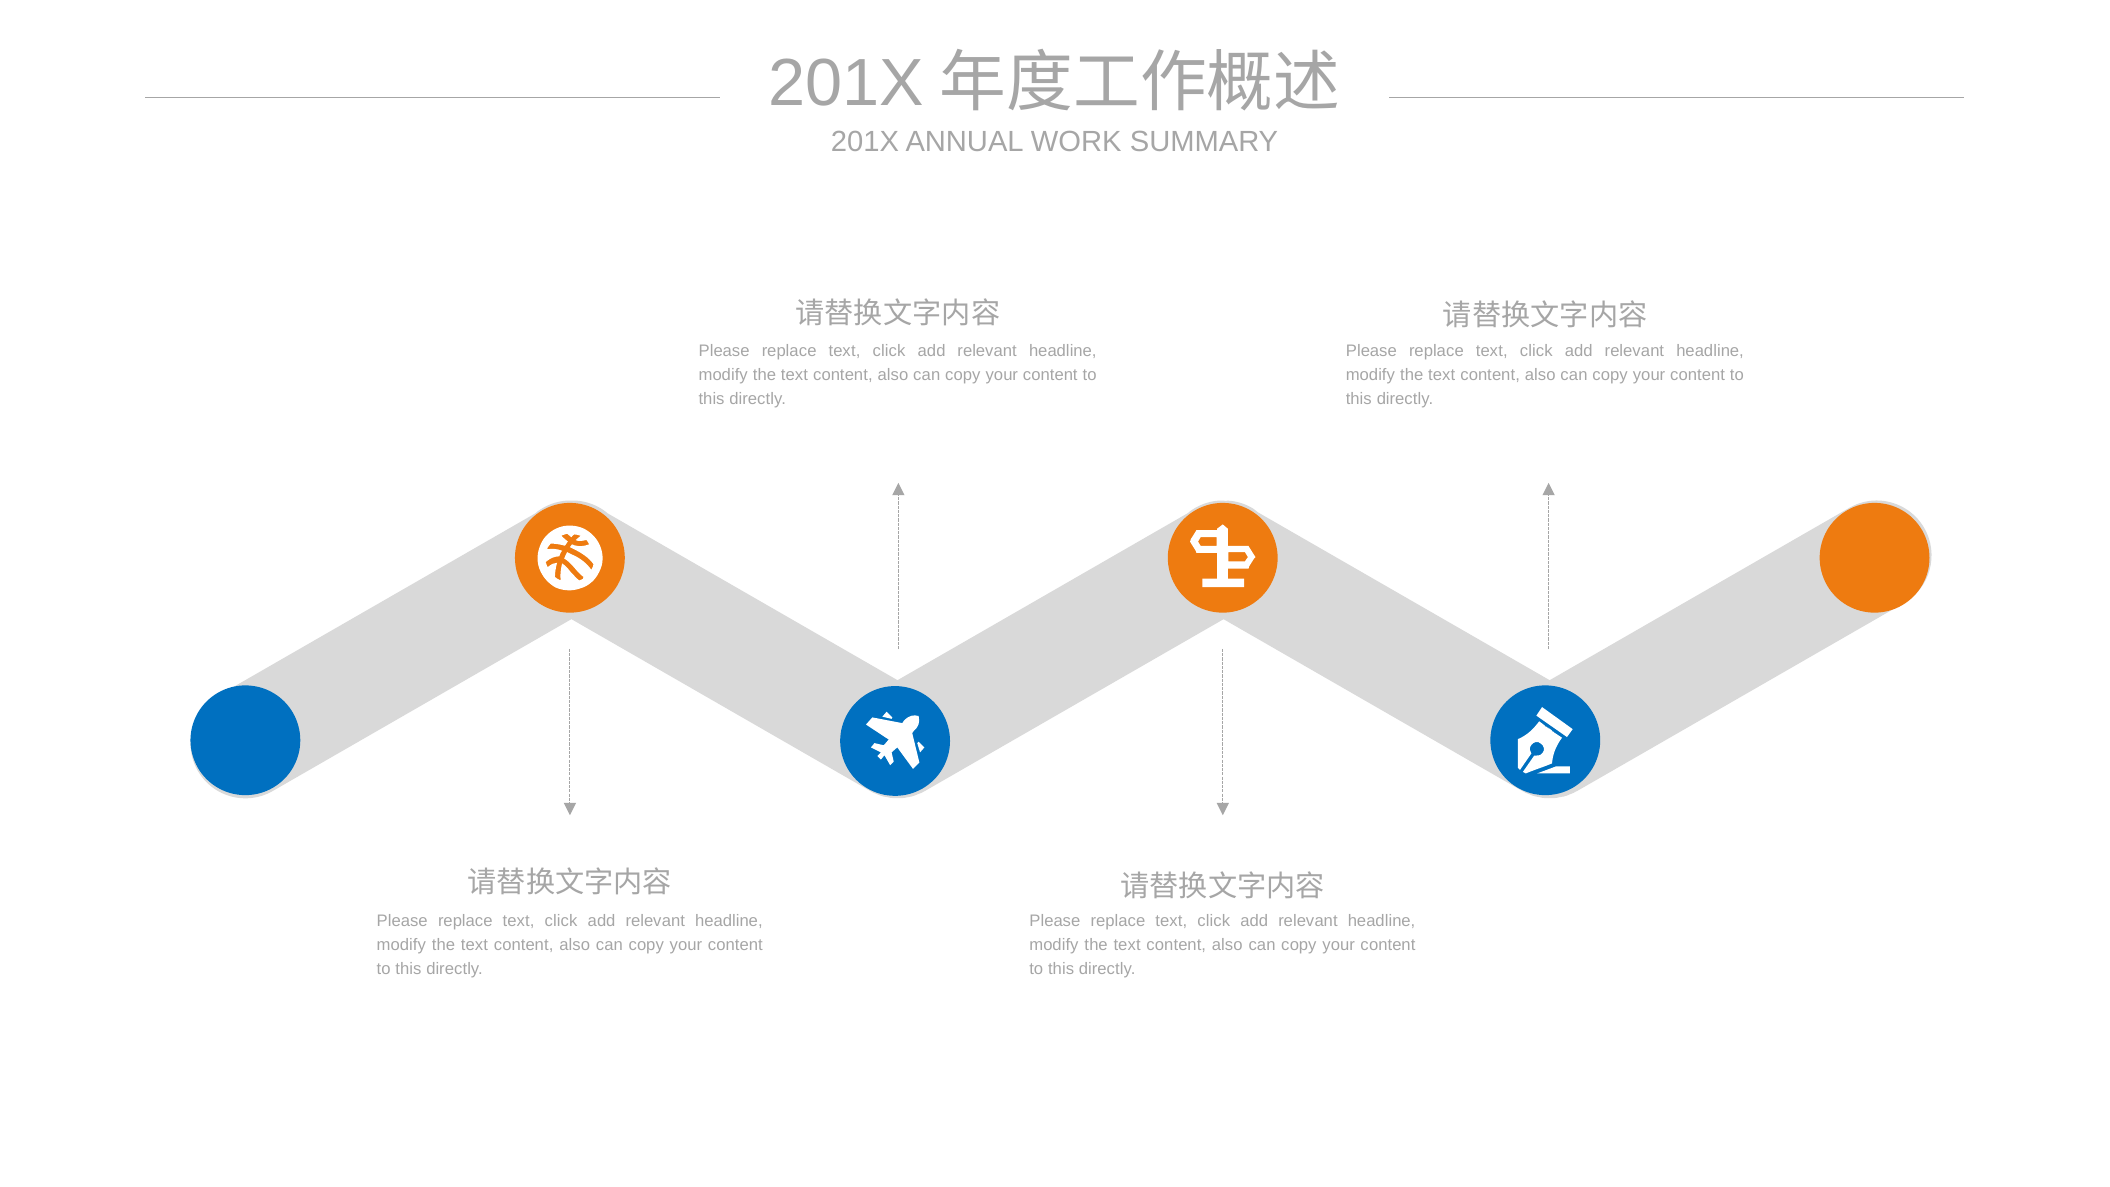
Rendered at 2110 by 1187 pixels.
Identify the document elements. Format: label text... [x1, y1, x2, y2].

text_box 201X ANNUAL WORK SUMMARY [824, 122, 1285, 158]
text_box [1014, 853, 1431, 985]
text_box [190, 268, 1930, 1030]
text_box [361, 849, 779, 985]
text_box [683, 280, 1113, 415]
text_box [1331, 282, 1760, 415]
text_box 201X年度工作概述 [730, 98, 1379, 119]
text_box 201X年度工作概述 [730, 38, 1379, 96]
